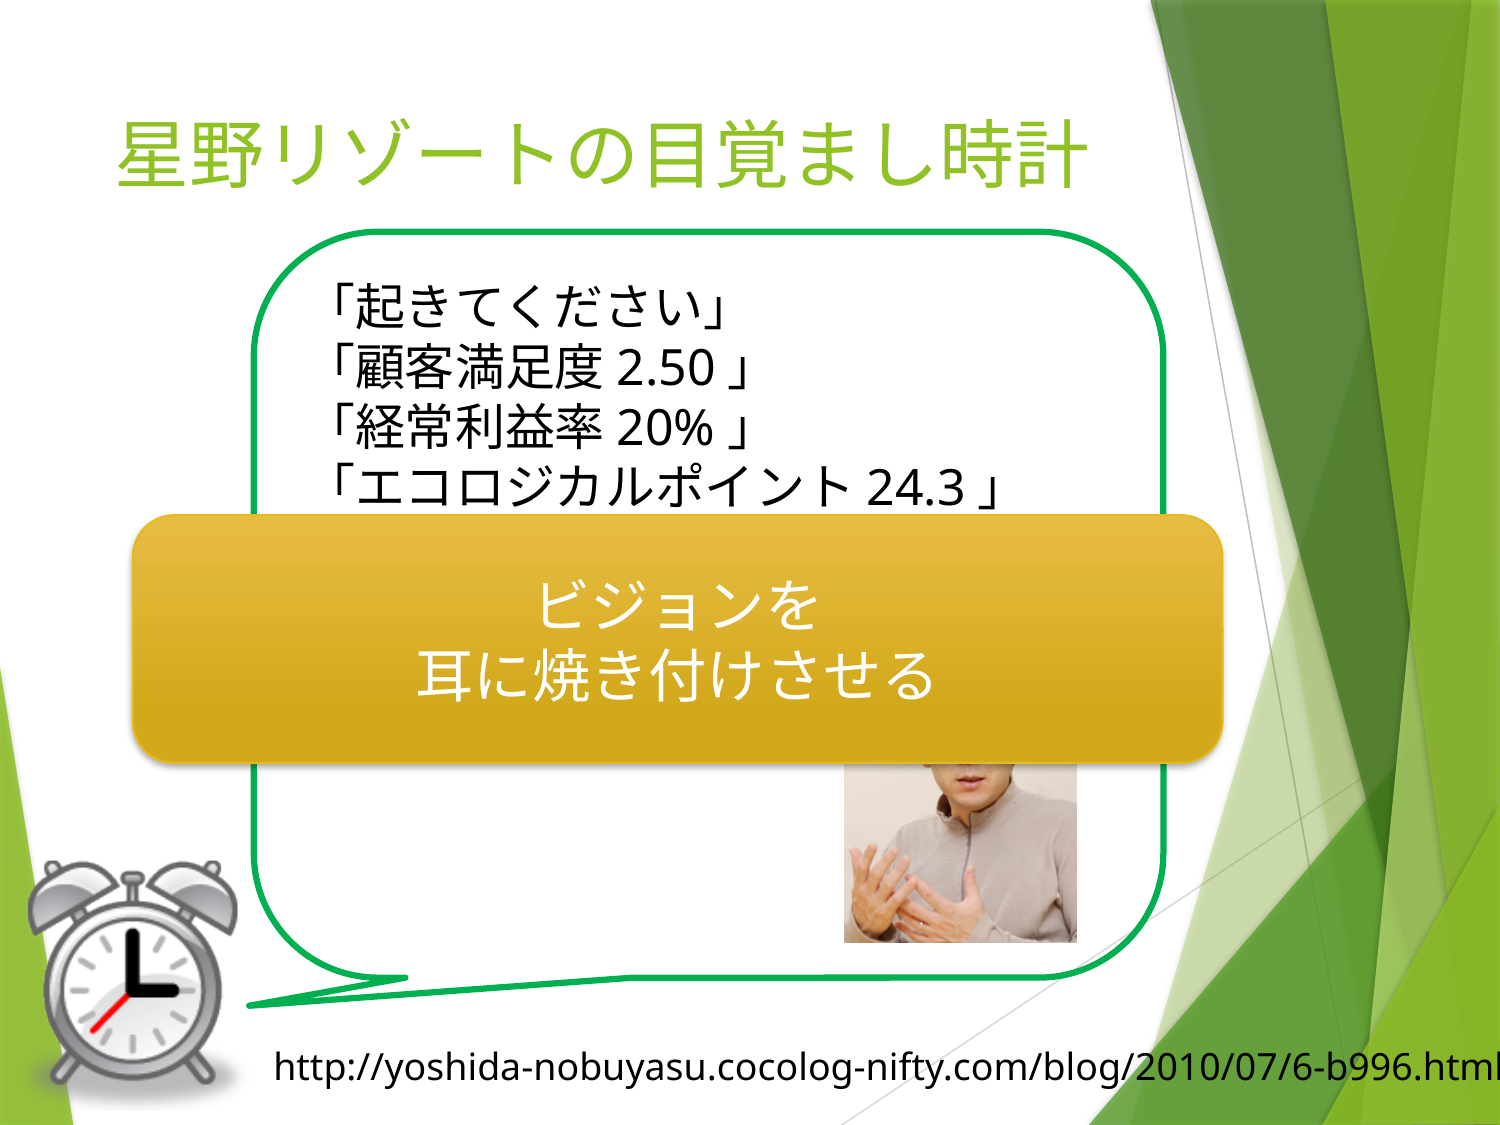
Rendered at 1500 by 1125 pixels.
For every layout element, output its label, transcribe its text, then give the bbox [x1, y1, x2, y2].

text_box http://yoshida-nobuyasu.cocolog-nifty.com/blog/2010/07/6-b996.html [270, 1035, 1500, 1095]
picture [0, 844, 267, 1112]
text_box ビジョンを 耳に焼き付けさせる [131, 514, 1224, 765]
title 星野リゾートの目覚まし時計 [99, 99, 1142, 317]
picture [843, 657, 1078, 944]
text_box 「起きてください」 「顧客満足度2.50」 「経常利益率20%」 「エコロジカルポイント24.3」 「リゾート運営の達人を目指して今日も一日頑張りましょう！」 [252, 230, 1165, 514]
text_box 「起きてください」 「顧客満足度2.50」 「経常利益率20%」 「エコロジカルポイント24.3」 「リゾート運営の達人を目指して今日も一日頑張りましょう！」 [252, 772, 1165, 1006]
